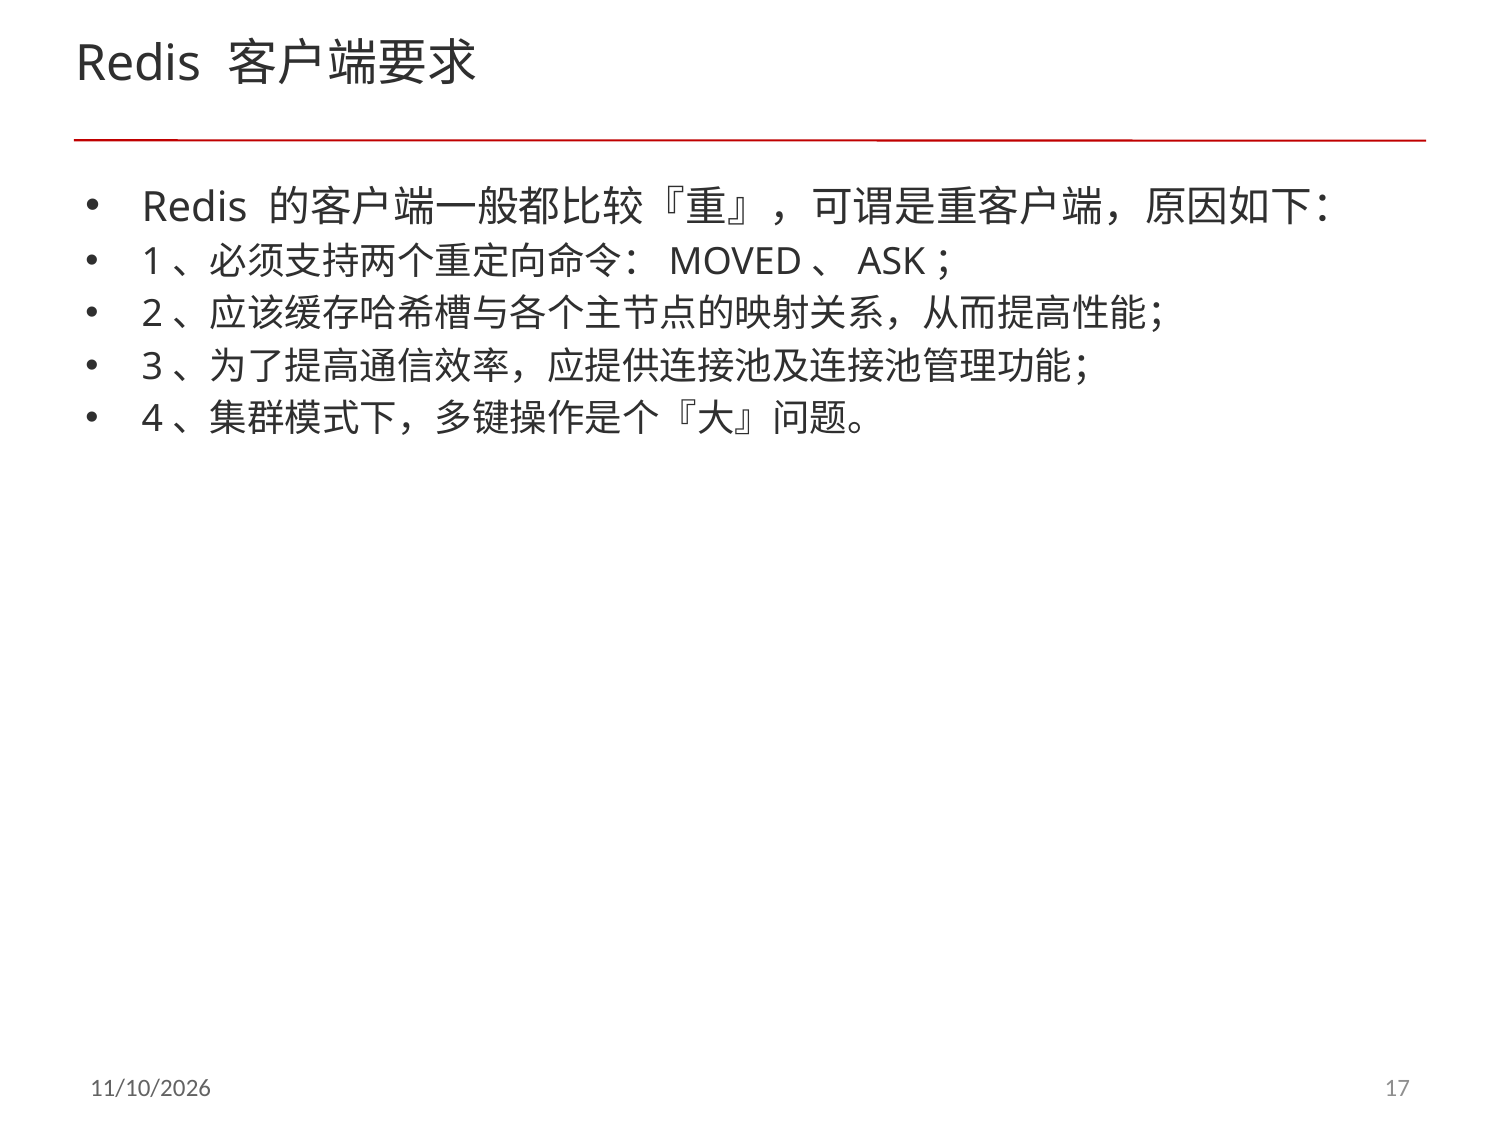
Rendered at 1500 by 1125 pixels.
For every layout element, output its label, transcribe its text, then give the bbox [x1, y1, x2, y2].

title Redis 客户端要求 [75, 30, 1235, 136]
list Redis 的客户端一般都比较『重』，可谓是重客户端，原因如下： 1、必须支持两个重定向命令：MOVED、ASK； 2、应该缓存哈希槽与各个主节点的映射关系，从而提高性能； 3、为了提高通信效率，应提供连接池及连接池管理功能； 4、集群模式下，多键操作是个『大』问题。 [70, 171, 1421, 1016]
